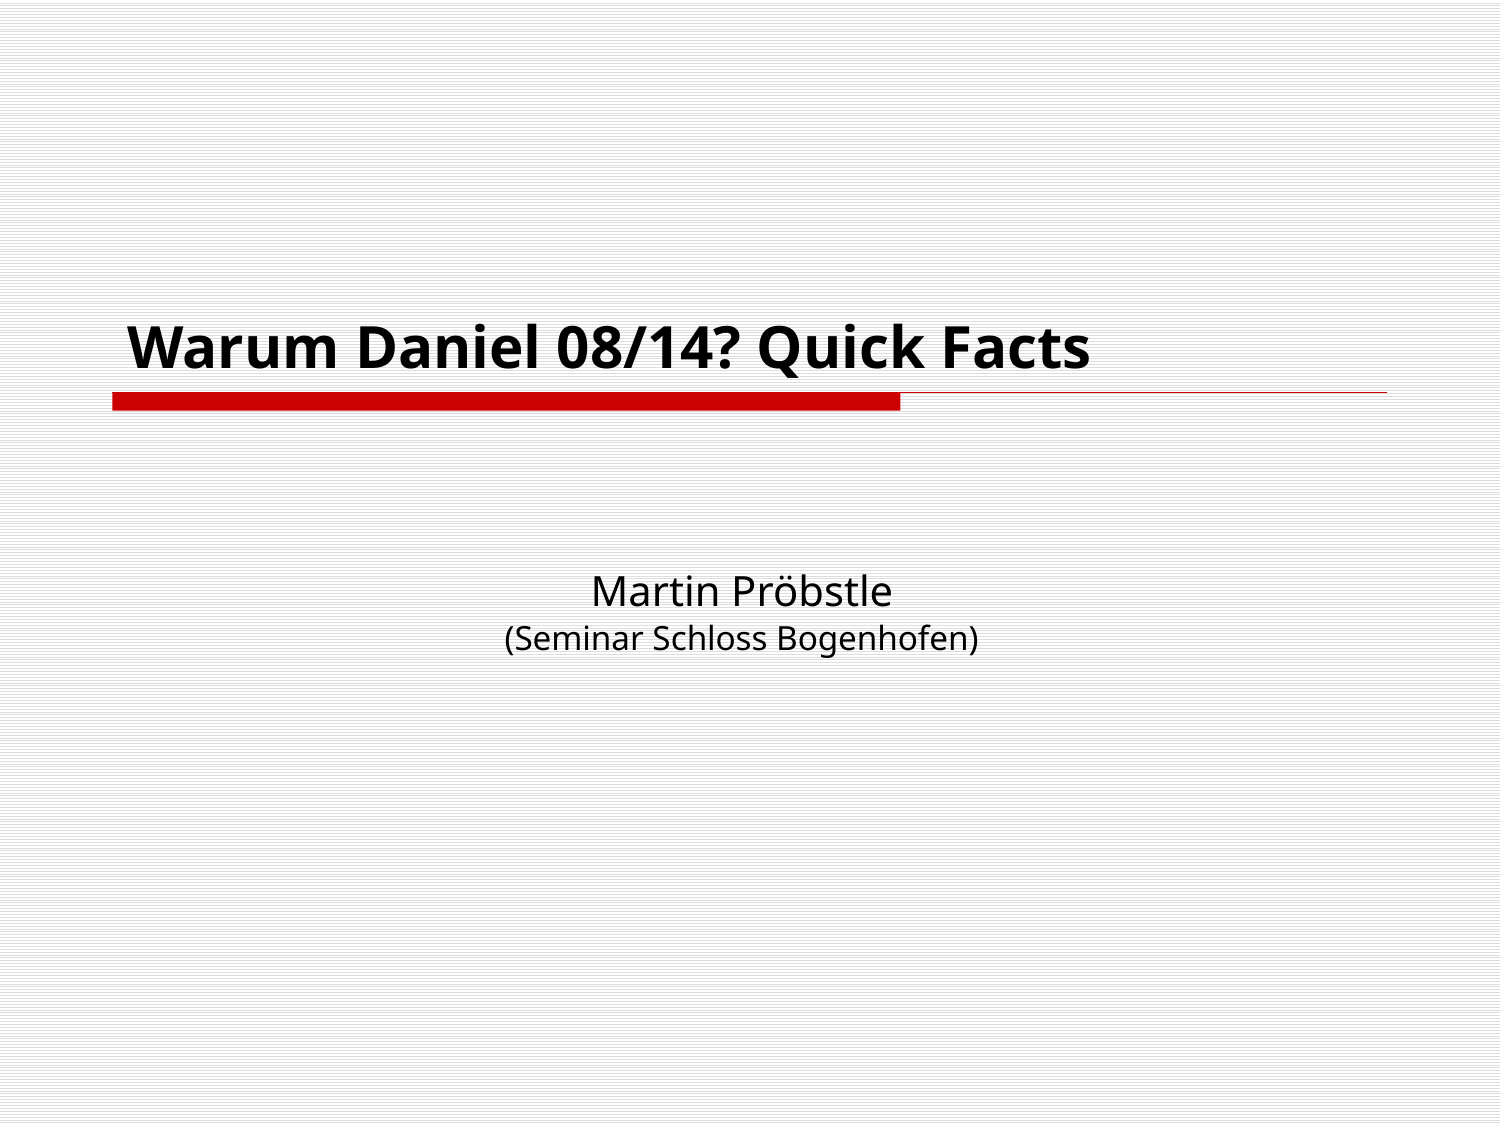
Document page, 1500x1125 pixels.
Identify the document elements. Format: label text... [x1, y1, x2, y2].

footer [512, 1025, 988, 1100]
text_box Martin Pröbstle (Seminar Schloss Bogenhofen) [166, 562, 1317, 825]
title Warum Daniel 08/14? Quick Facts [112, 162, 1412, 388]
